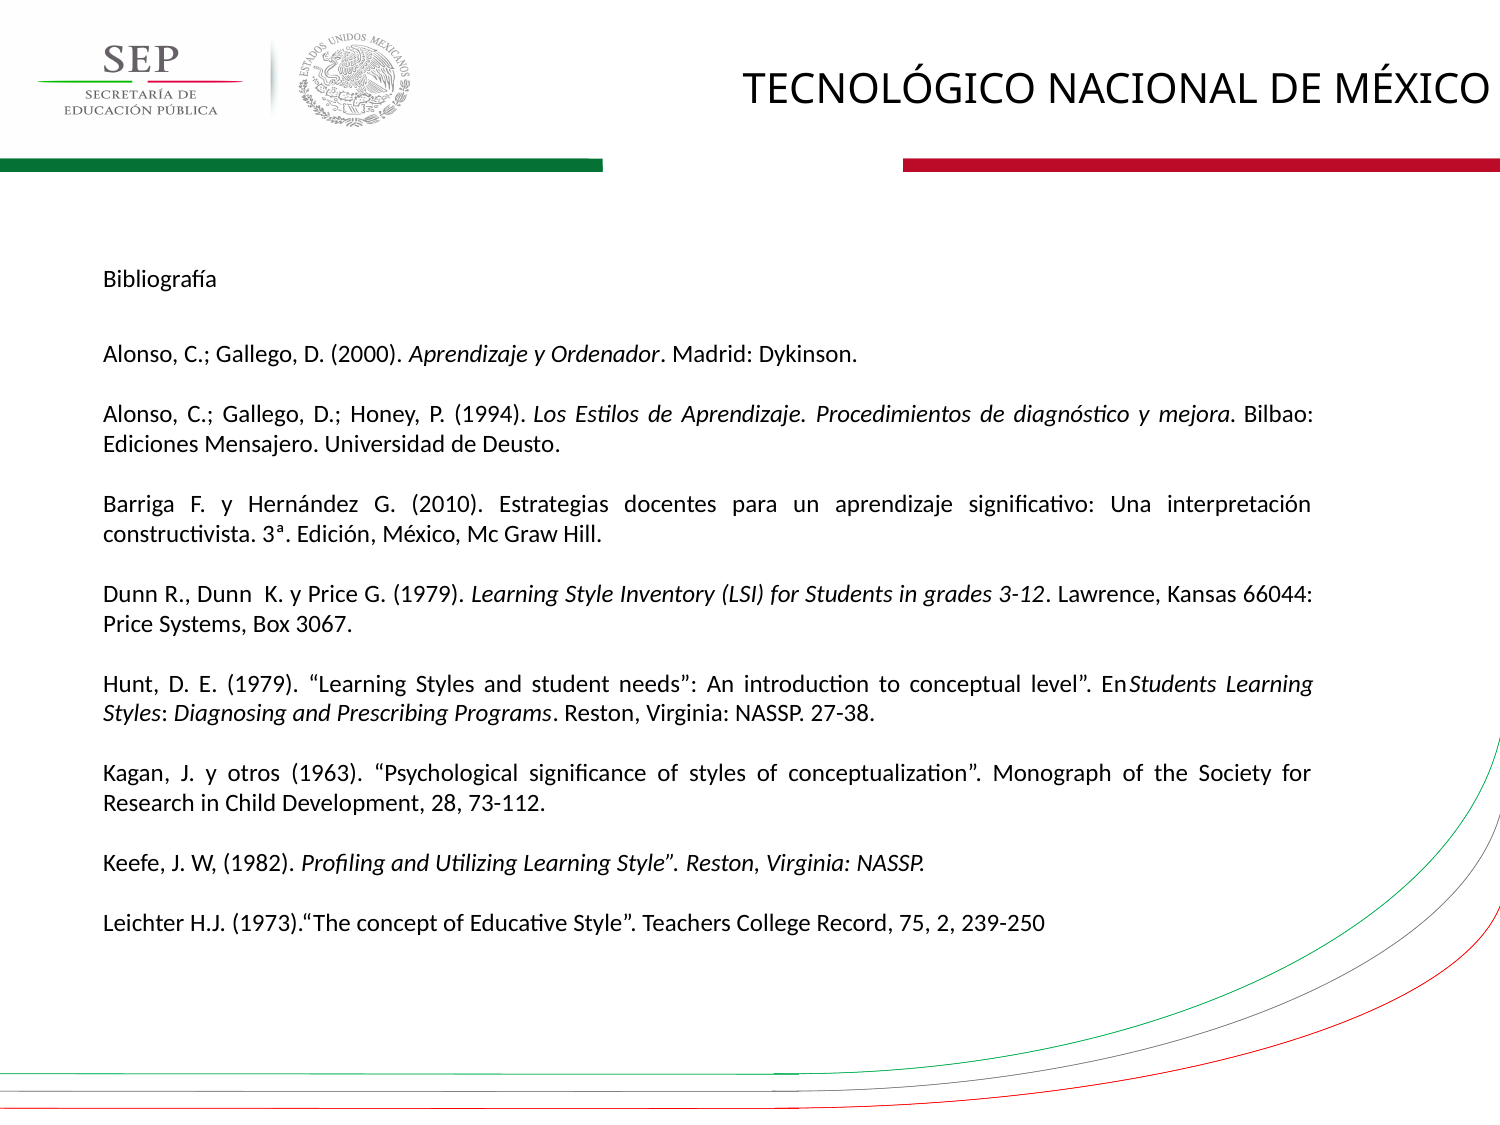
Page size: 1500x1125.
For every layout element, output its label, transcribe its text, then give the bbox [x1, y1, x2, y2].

picture [0, 0, 443, 158]
text_box Bibliografía Alonso, C.; Gallego, D. (2000). Aprendizaje y Ordenador. Madrid: Dykinson. Alonso, C.; Gallego, D.; Honey, P. (1994). Los Estilos de Aprendizaje. Procedimientos de diagnóstico y mejora. Bilbao: Ediciones Mensajero. Universidad de Deusto. Barriga F. y Hernández G. (2010). Estrategias docentes para un aprendizaje significativo: Una interpretación constructivista. 3ª. Edición, México, Mc Graw Hill. Dunn R., Dunn K. y Price G. (1979). Learning Style Inventory (LSI) for Students in grades 3-12. Lawrence, Kansas 66044: Price Systems, Box 3067. Hunt, D. E. (1979). “Learning Styles and student needs”: An introduction to conceptual level”. EnStudents Learning Styles: Diagnosing and Prescribing Programs. Reston, Virginia: NASSP. 27-38. Kagan, J. y otros (1963). “Psychological significance of styles of conceptualization”. Monograph of the Society for Research in Child Development, 28, 73-112. Keefe, J. W, (1982). Profiling and Utilizing Learning Style”. Reston, Virginia: NASSP. Leichter H.J. (1973).“The concept of Educative Style”. Teachers College Record, 75, 2, 239-250 [88, 255, 1329, 1125]
